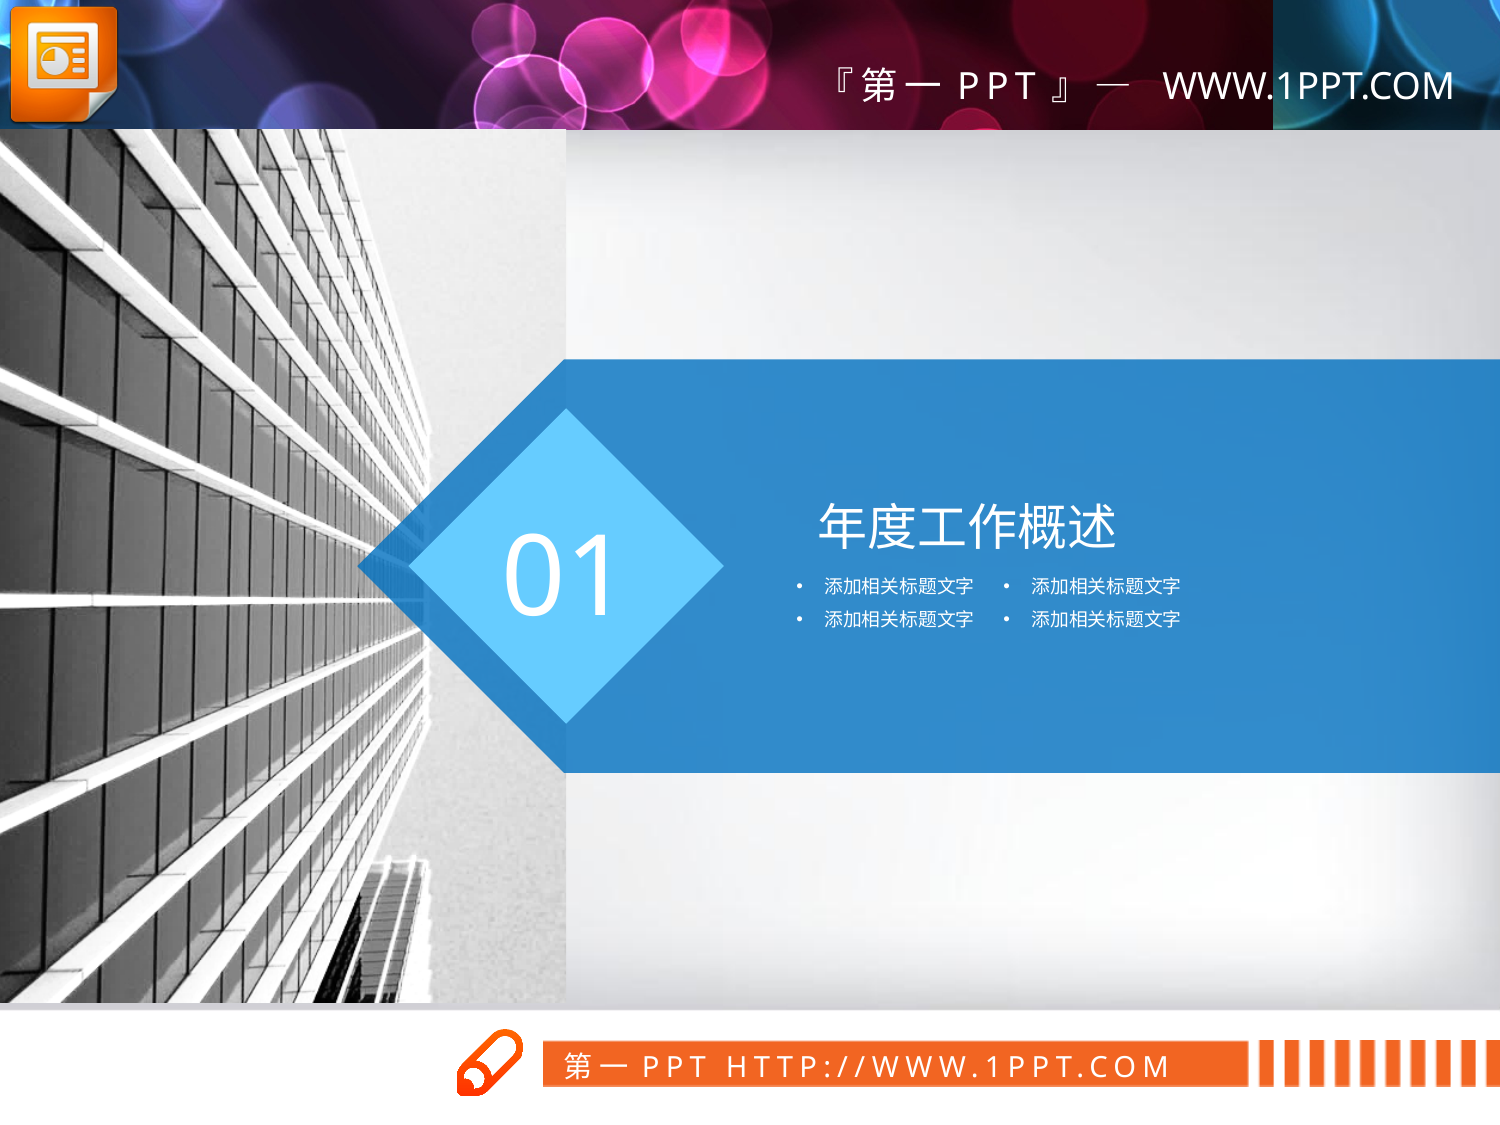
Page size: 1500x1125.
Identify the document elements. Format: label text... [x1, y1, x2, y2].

text_box 添加相关标题文字 [988, 567, 1197, 600]
picture [543, 1040, 1500, 1087]
text_box [408, 408, 724, 638]
text_box 01 [480, 495, 653, 646]
text_box 年度工作概述 [774, 495, 1160, 556]
text_box 添加相关标题文字 [988, 600, 1197, 638]
picture [0, 0, 1500, 359]
text_box [357, 359, 1500, 773]
text_box [488, 646, 644, 724]
text_box 添加相关标题文字 [781, 600, 988, 638]
text_box [0, 129, 567, 1003]
text_box 添加相关标题文字 [781, 567, 988, 600]
picture [0, 773, 1500, 1012]
